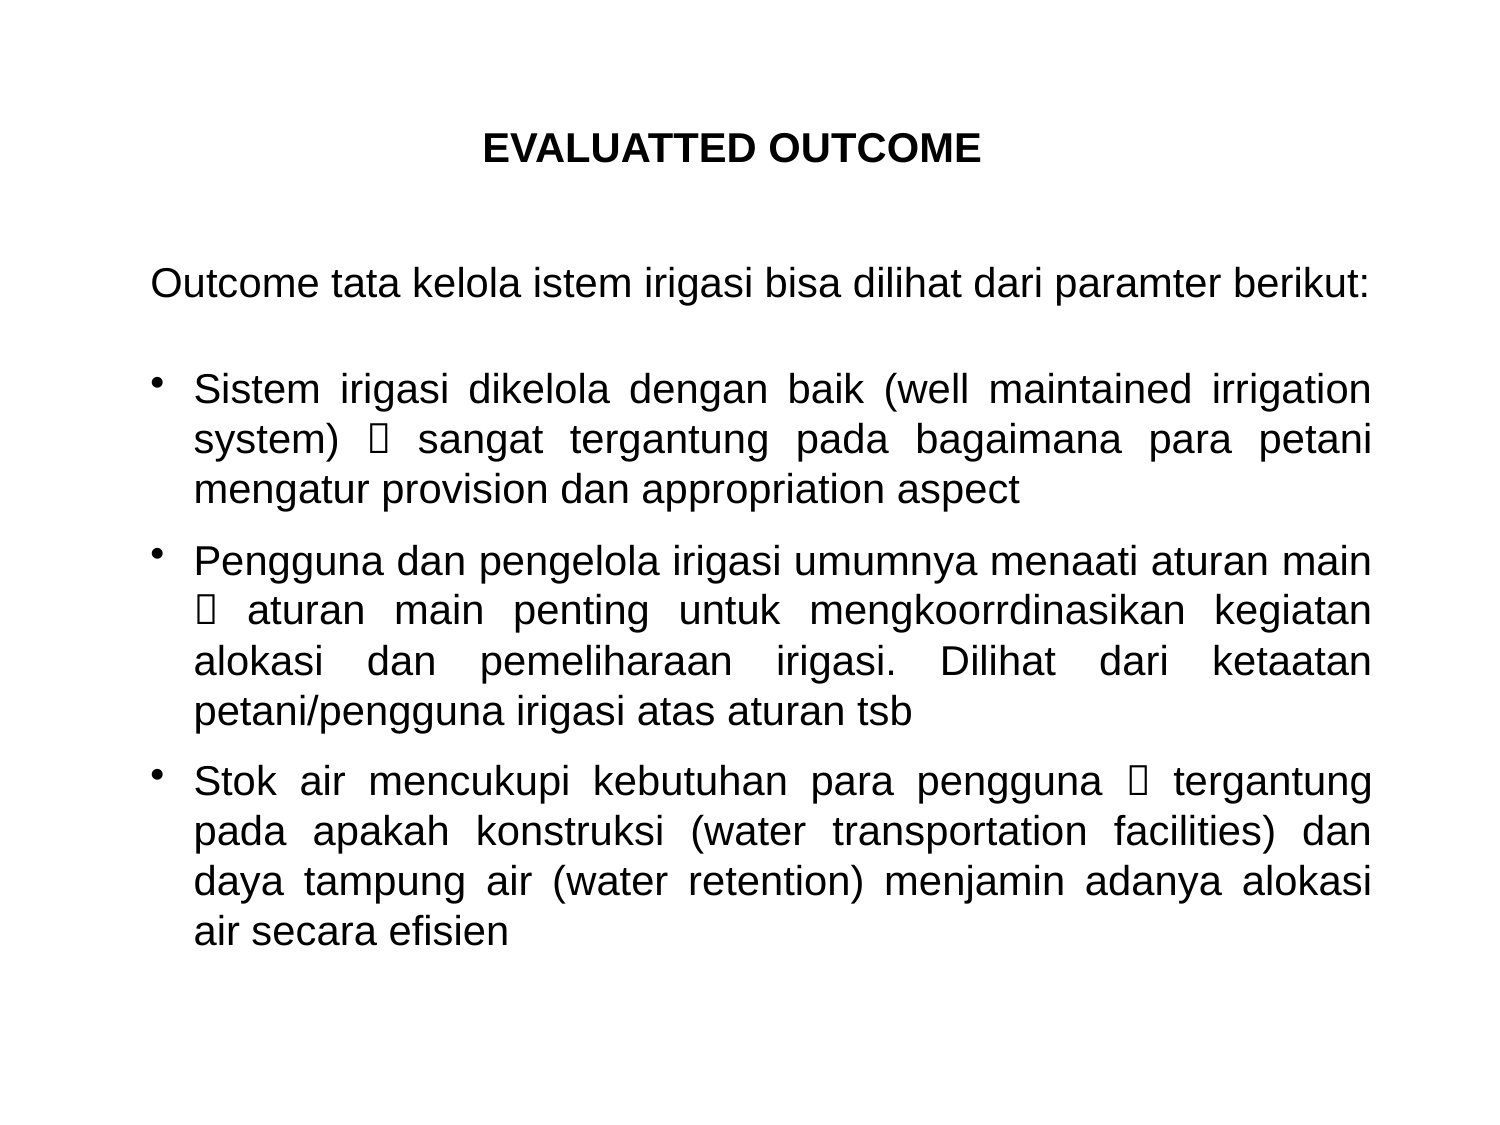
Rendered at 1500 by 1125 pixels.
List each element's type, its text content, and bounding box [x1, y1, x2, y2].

text_box Sistem irigasi dikelola dengan baik (well maintained irrigation system)  sangat tergantung pada bagaimana para petani mengatur provision dan appropriation aspect Pengguna dan pengelola irigasi umumnya menaati aturan main  aturan main penting untuk mengkoorrdinasikan kegiatan alokasi dan pemeliharaan irigasi. Dilihat dari ketaatan petani/pengguna irigasi atas aturan tsb Stok air mencukupi kebutuhan para pengguna  tergantung pada apakah konstruksi (water transportation facilities) dan daya tampung air (water retention) menjamin adanya alokasi air secara efisien [135, 354, 1388, 962]
text_box EVALUATTED OUTCOME [454, 113, 1010, 179]
text_box Outcome tata kelola istem irigasi bisa dilihat dari paramter berikut: [135, 248, 1424, 314]
